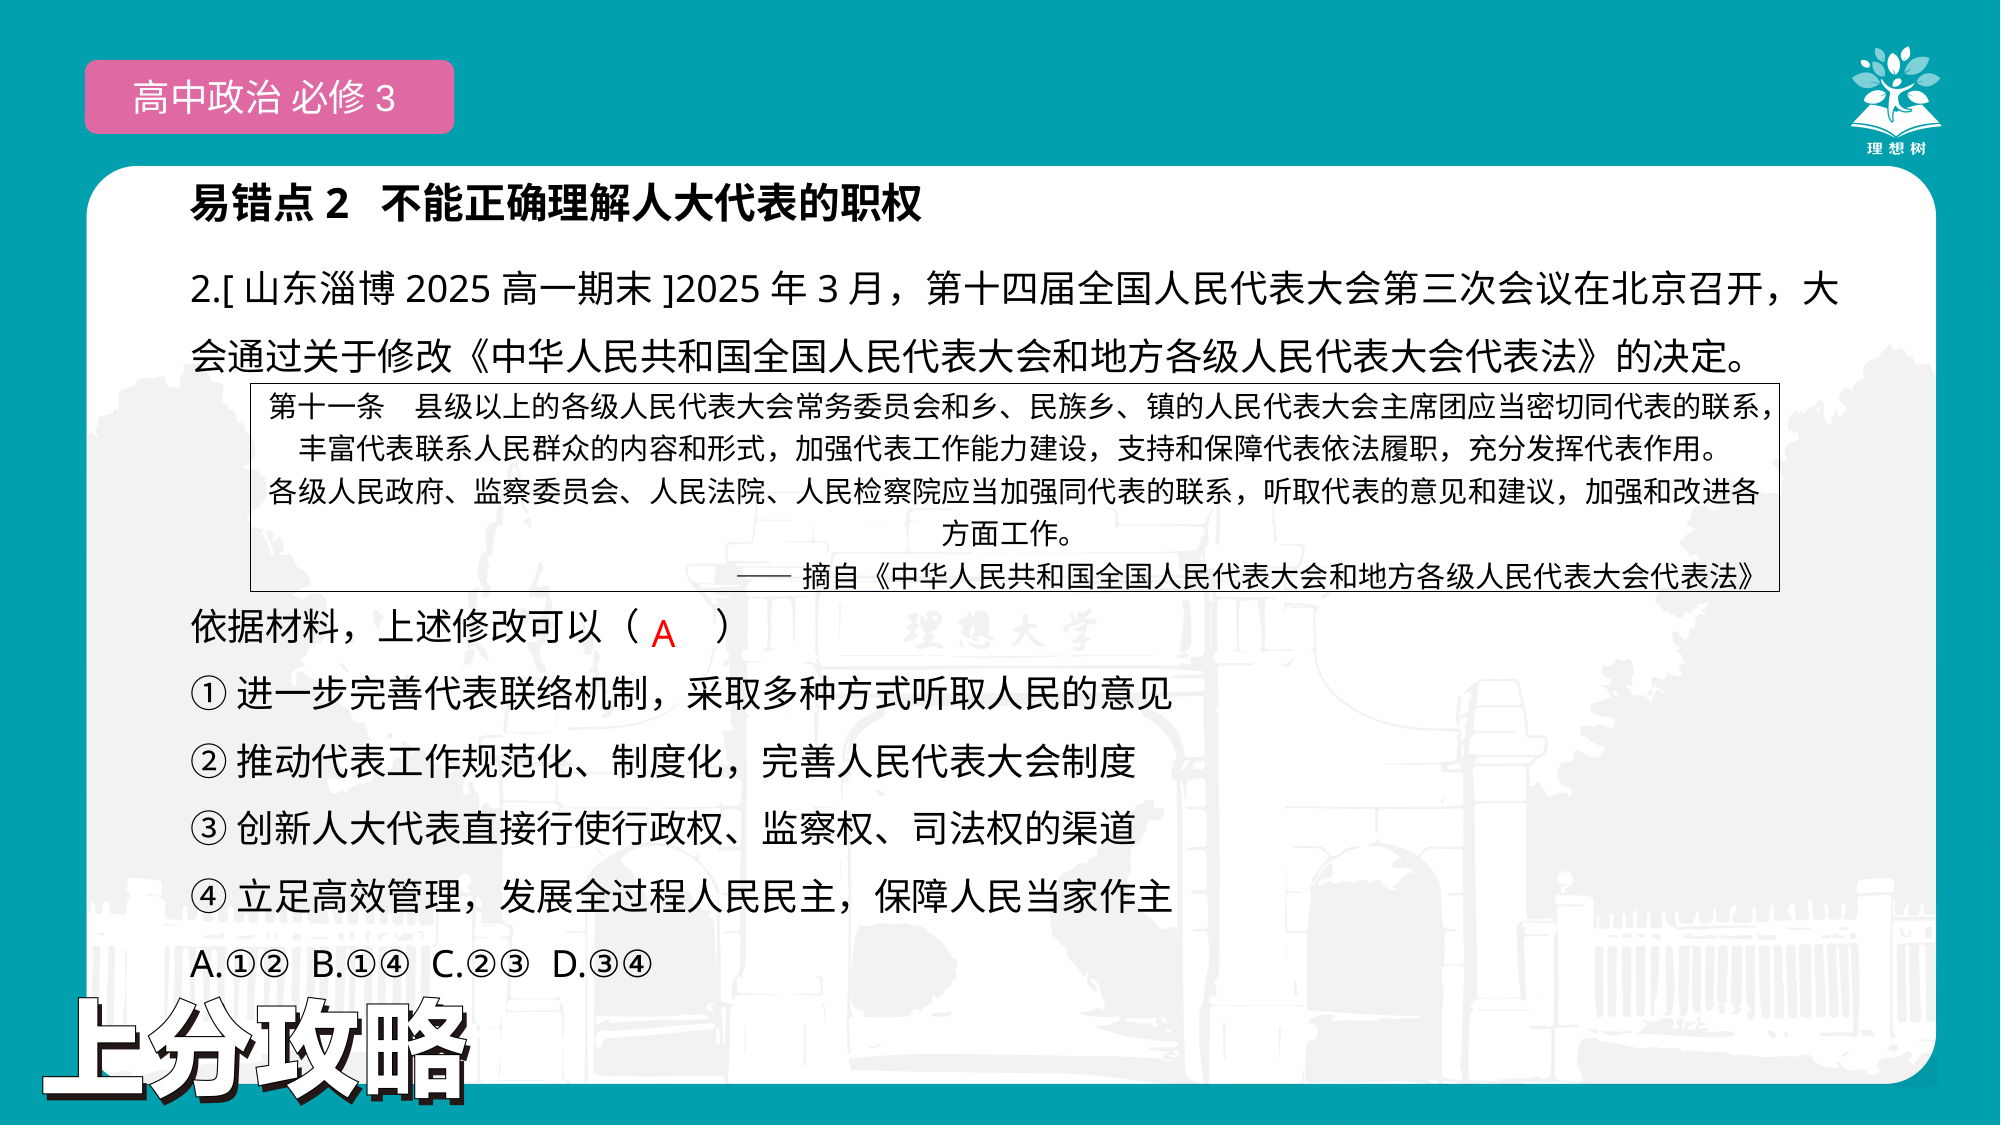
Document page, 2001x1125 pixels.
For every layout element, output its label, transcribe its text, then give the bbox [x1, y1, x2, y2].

text_box A [627, 592, 744, 663]
text_box 易错点2 不能正确理解人大代表的职权 [175, 169, 1221, 235]
table_header 第十一条 县级以上的各级人民代表大会常务委员会和乡、民族乡、镇的人民代表大会主席团应当密切同代表的联系，丰富代表联系人民群众的内容和形式，加强代表工作能力建设，支持和保障代表依法履职，充分发挥代表作用。 各级人民政府、监察委员会、人民法院、人民检察院应当加强同代表的联系，听取代表的意见和建议，加强和改进各方面工作。 ——摘自《中华人民共和国全国人民代表大会和地方各级人民代表大会代表法》 [251, 384, 1779, 591]
text_box 2.[山东淄博2025高一期末]2025年3月，第十四届全国人民代表大会第三次会议在北京召开，大会通过关于修改《中华人民共和国全国人民代表大会和地方各级人民代表大会代表法》的决定。 依据材料，上述修改可以（ ） ①进一步完善代表联络机制，采取多种方式听取人民的意见 ②推动代表工作规范化、制度化，完善人民代表大会制度 ③创新人大代表直接行使行政权、监察权、司法权的渠道 ④立足高效管理，发展全过程人民民主，保障人民当家作主 A.①② B.①④ C.②③ D.③④ [175, 235, 1855, 812]
picture [0, 0, 2001, 1125]
text_box 高中政治 必修3 [83, 58, 456, 135]
